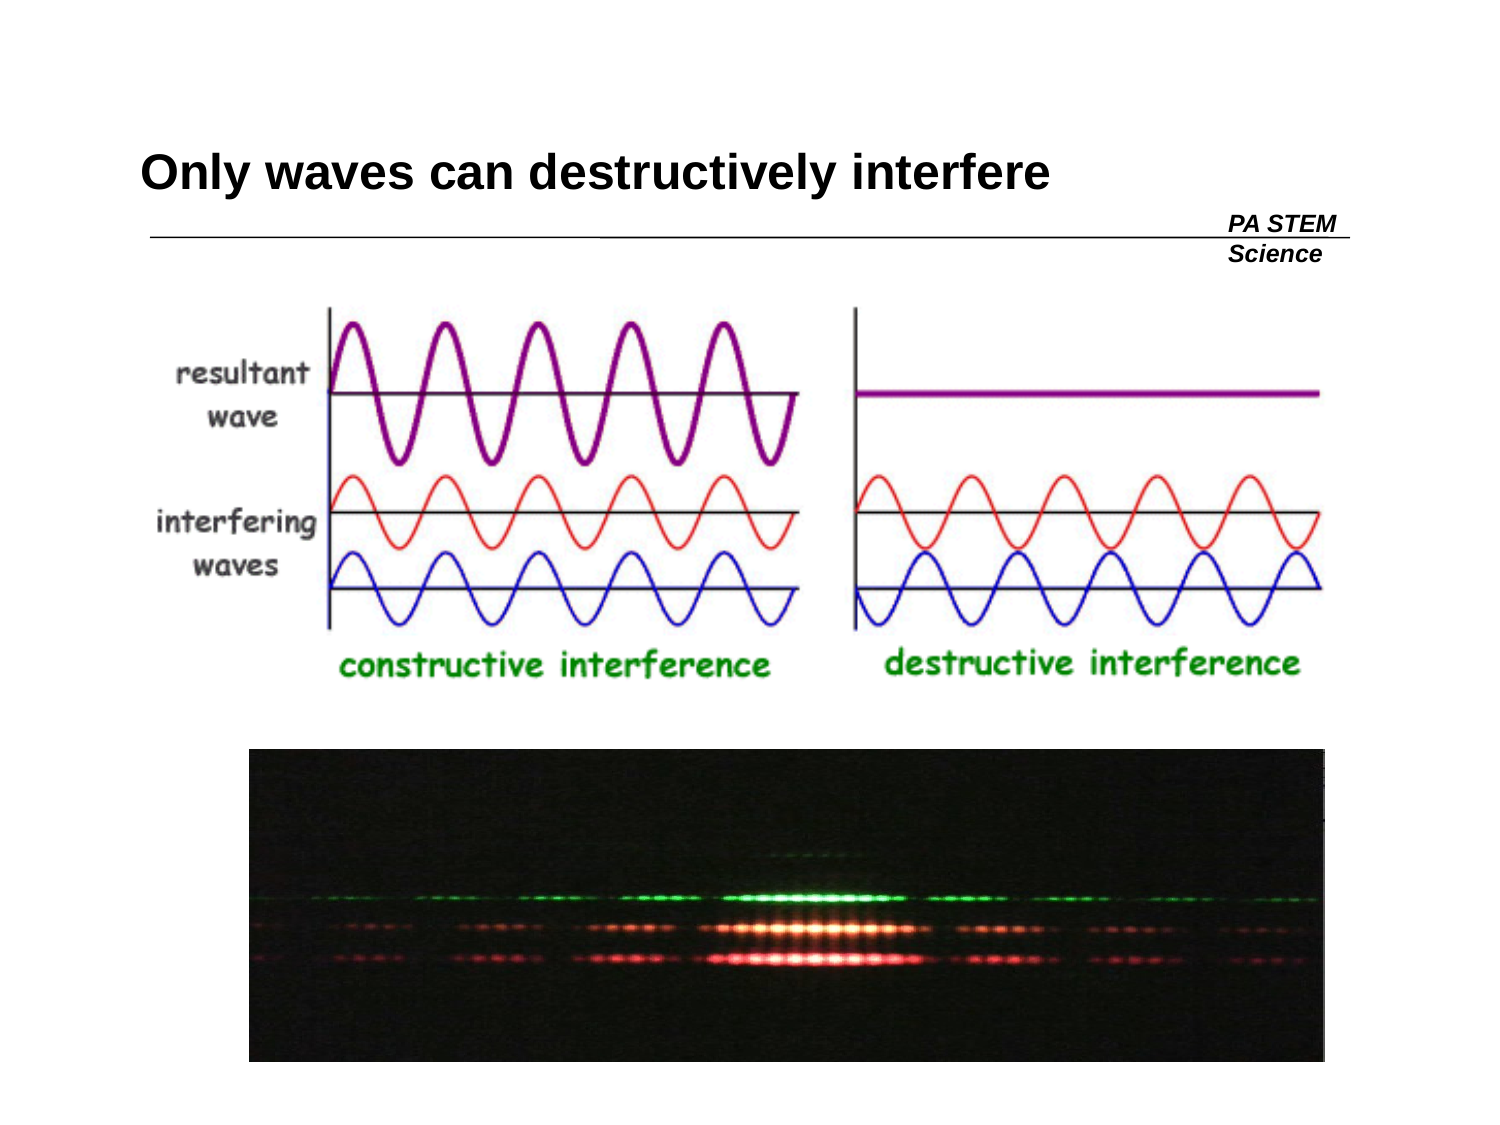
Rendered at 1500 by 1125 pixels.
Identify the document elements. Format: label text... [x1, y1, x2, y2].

picture [249, 749, 1326, 1062]
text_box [149, 199, 1353, 276]
picture [149, 287, 1347, 701]
title Only waves can destructively interfere [124, 74, 1426, 276]
